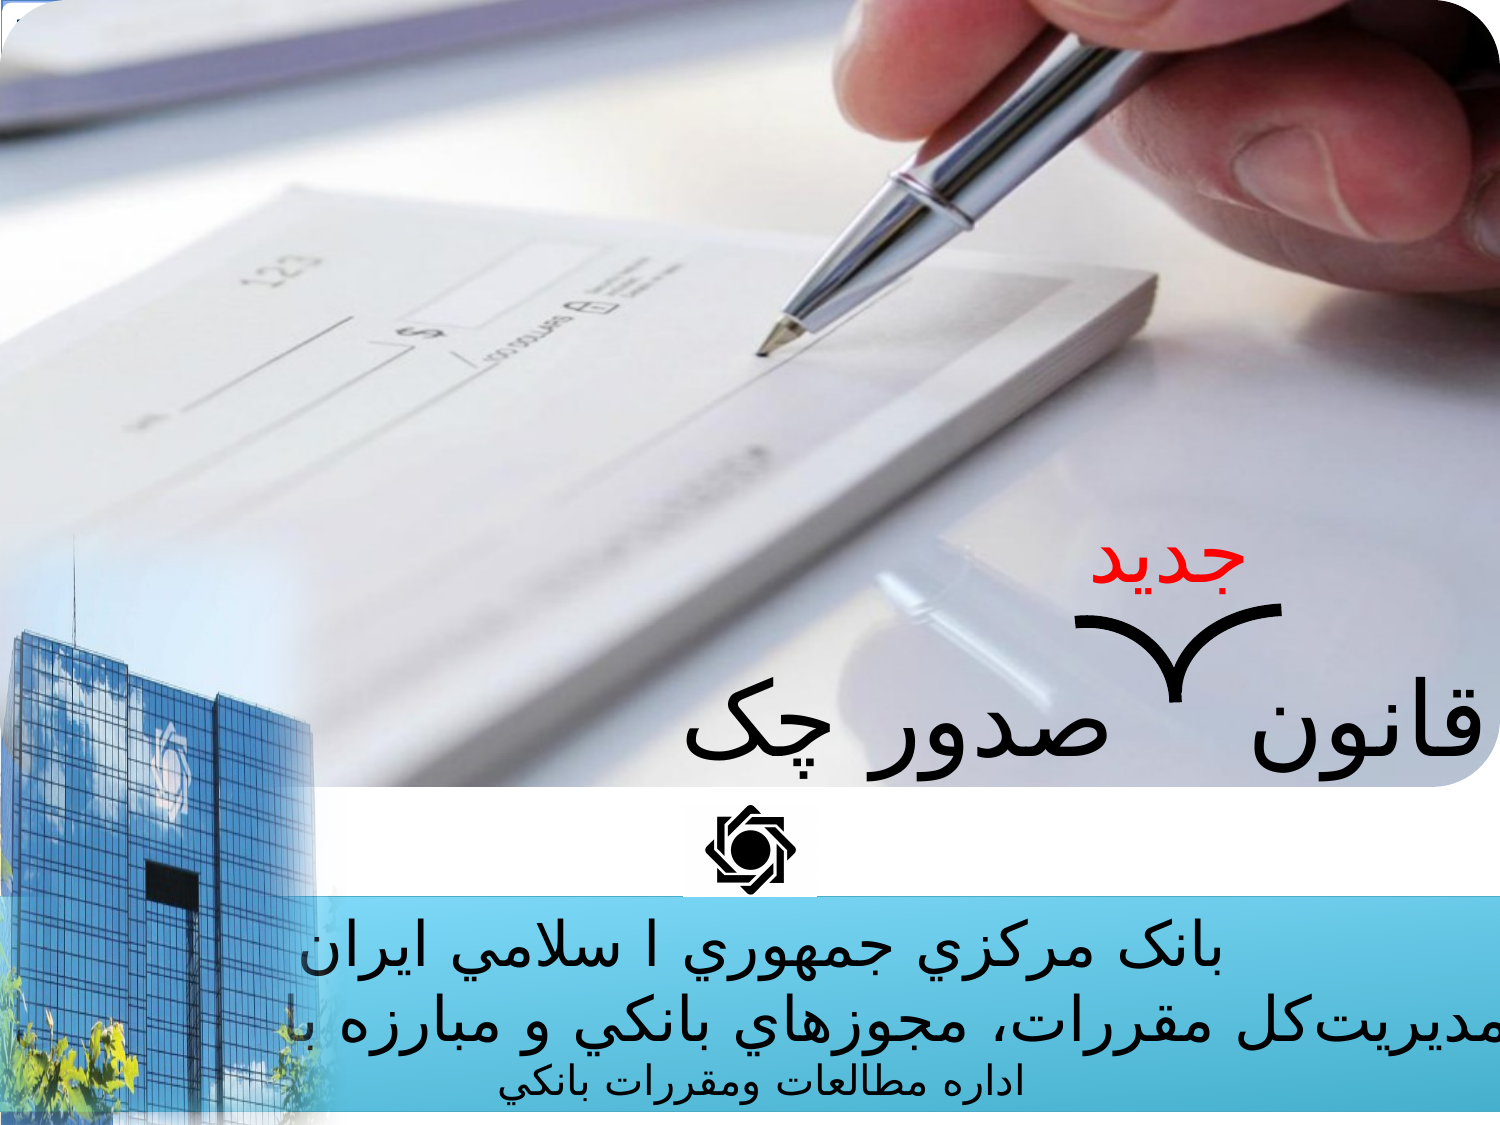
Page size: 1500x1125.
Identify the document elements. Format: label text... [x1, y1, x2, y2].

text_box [726, 491, 1443, 787]
picture [0, 0, 1500, 1125]
picture [683, 805, 817, 897]
text_box بانک مرکزي جمهوري ا سلامي ايران مديريت‌کل مقررات، مجوزهاي بانکي و مبارزه با پول‌شويي اداره مطالعات ومقررات بانکي [354, 896, 1500, 1112]
